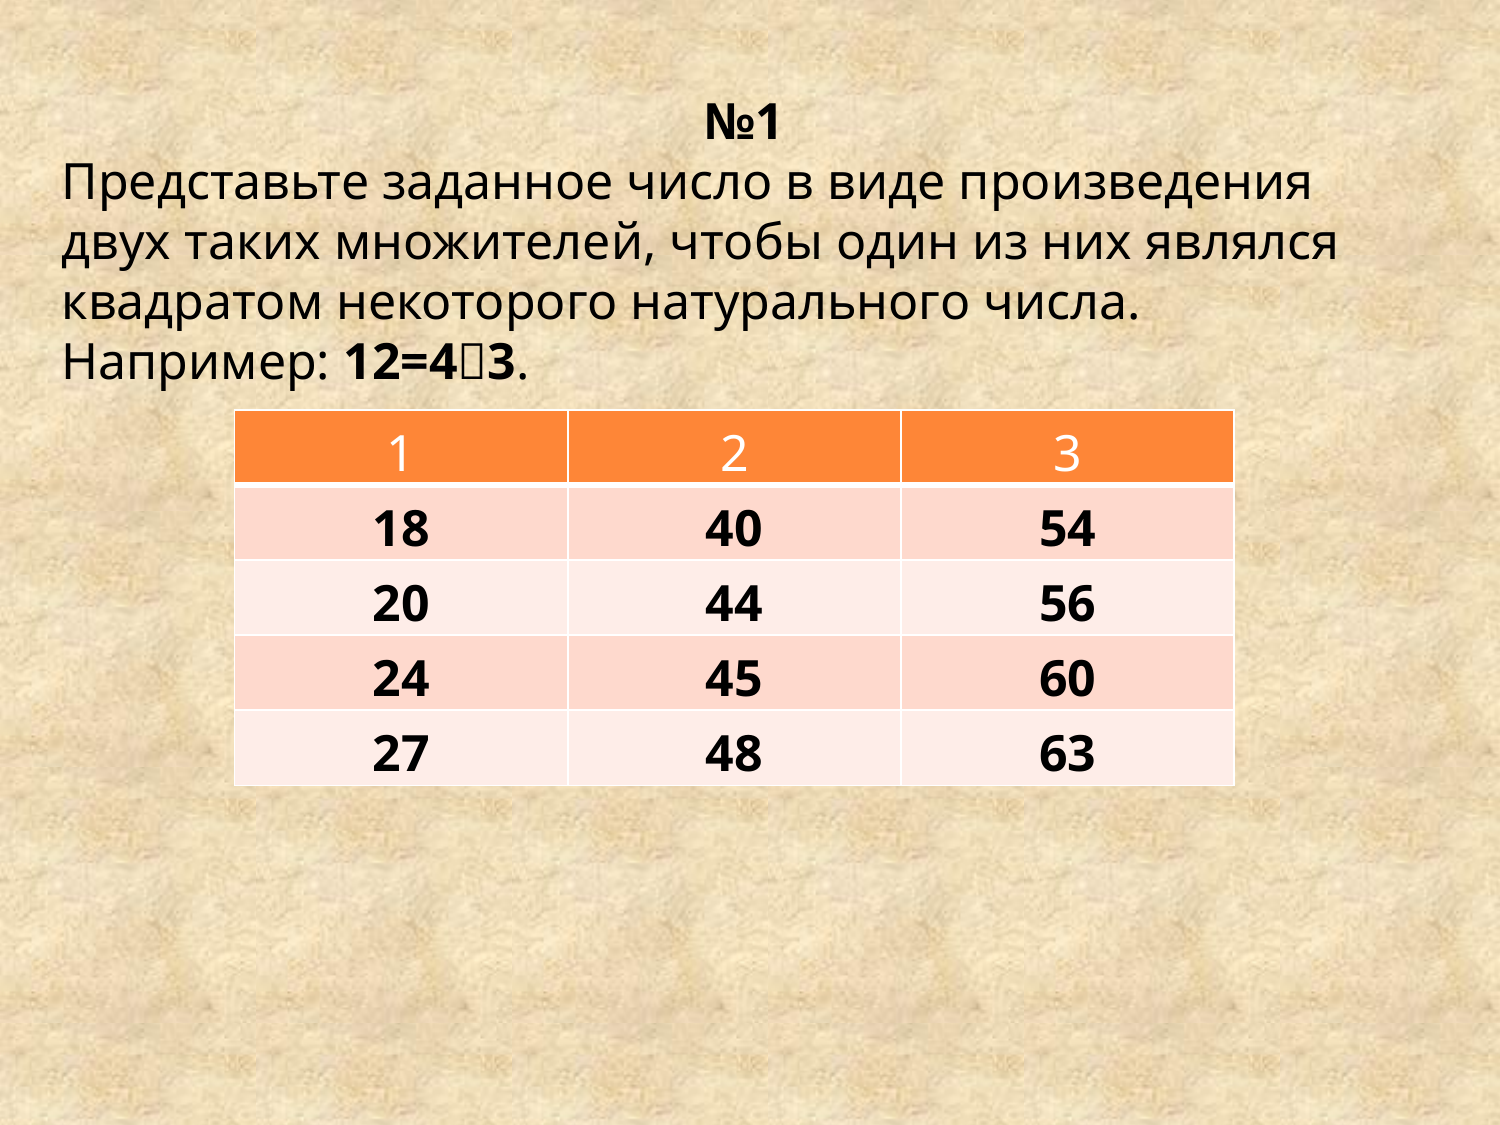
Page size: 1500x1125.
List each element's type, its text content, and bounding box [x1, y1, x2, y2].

table_cell 27 [235, 711, 567, 785]
table_cell 20 [235, 561, 567, 634]
table_cell 48 [569, 711, 900, 785]
table_header 3 [902, 411, 1233, 482]
table_cell 40 [569, 488, 900, 559]
table_cell 54 [902, 488, 1233, 559]
table_cell 24 [235, 636, 567, 709]
table_cell 45 [569, 636, 900, 709]
table_cell 63 [902, 711, 1233, 785]
table_cell 44 [569, 561, 900, 634]
table_cell 56 [902, 561, 1233, 634]
text_box №1 Представьте заданное число в виде произведения двух таких множителей, чтобы один из них являлся квадратом некоторого натурального числа. Например: 12=43. [46, 81, 1442, 1057]
table_cell 18 [235, 488, 567, 559]
table_header 1 [235, 411, 567, 482]
picture [0, 0, 1500, 1125]
table_header 2 [569, 411, 900, 482]
table_cell 60 [902, 636, 1233, 709]
